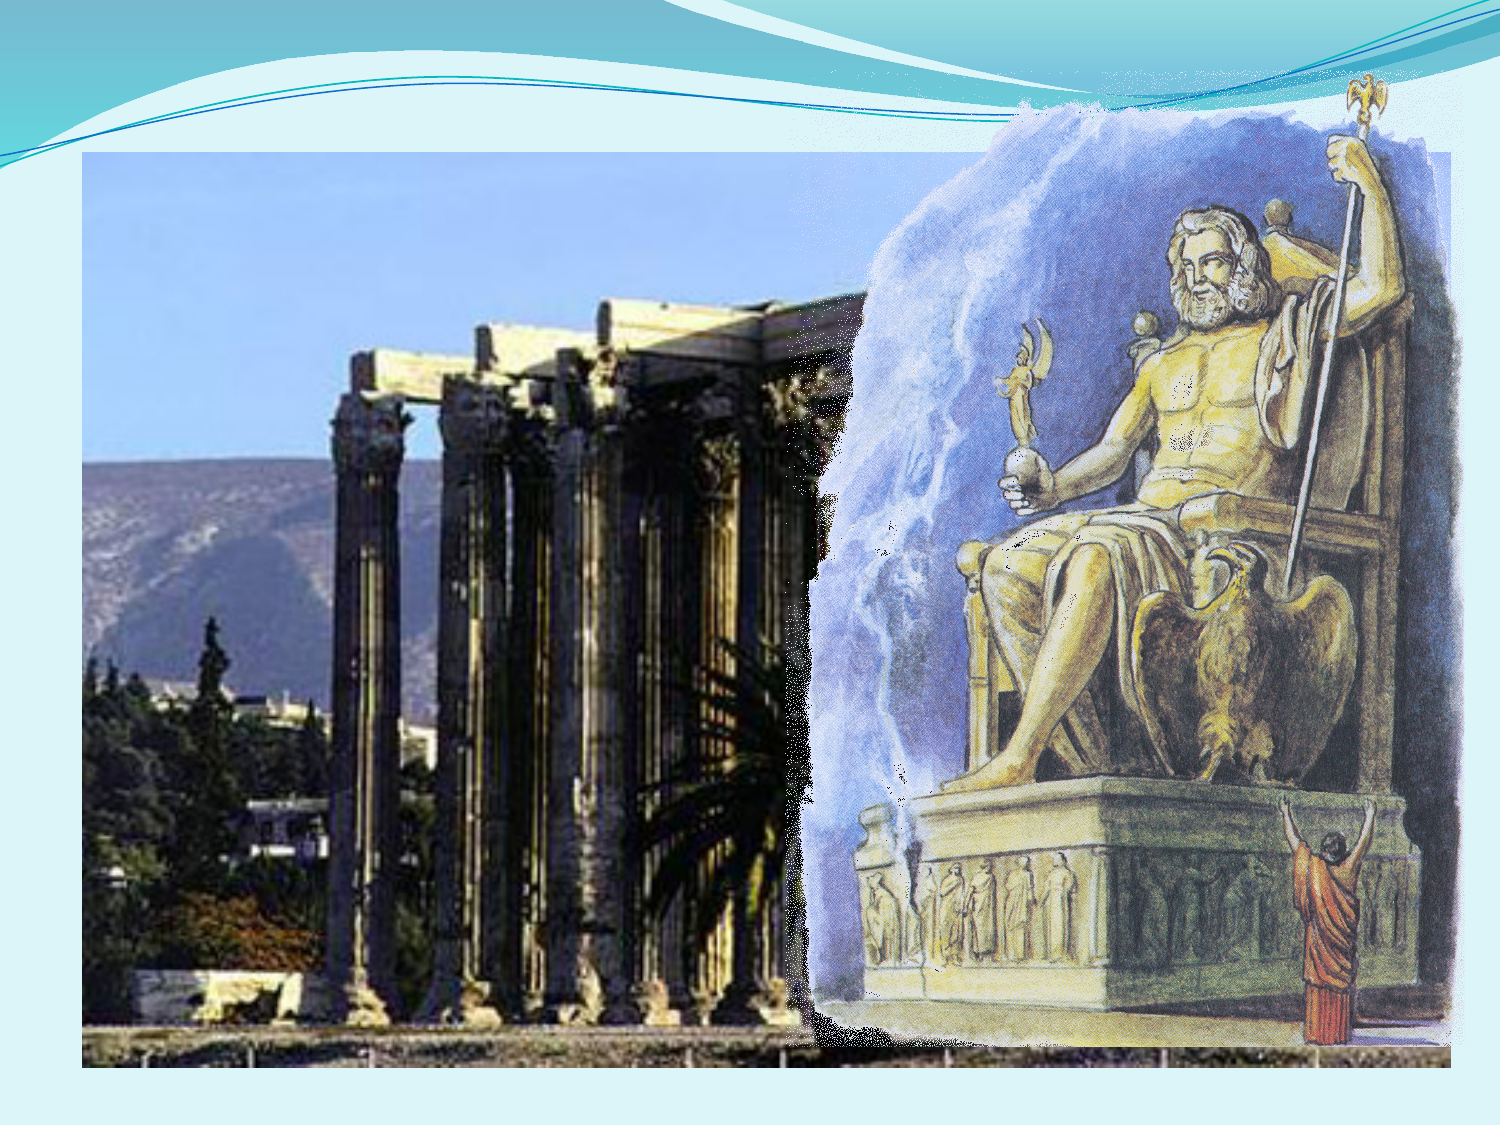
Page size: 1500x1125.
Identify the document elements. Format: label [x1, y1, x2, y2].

picture [81, 70, 1466, 1068]
